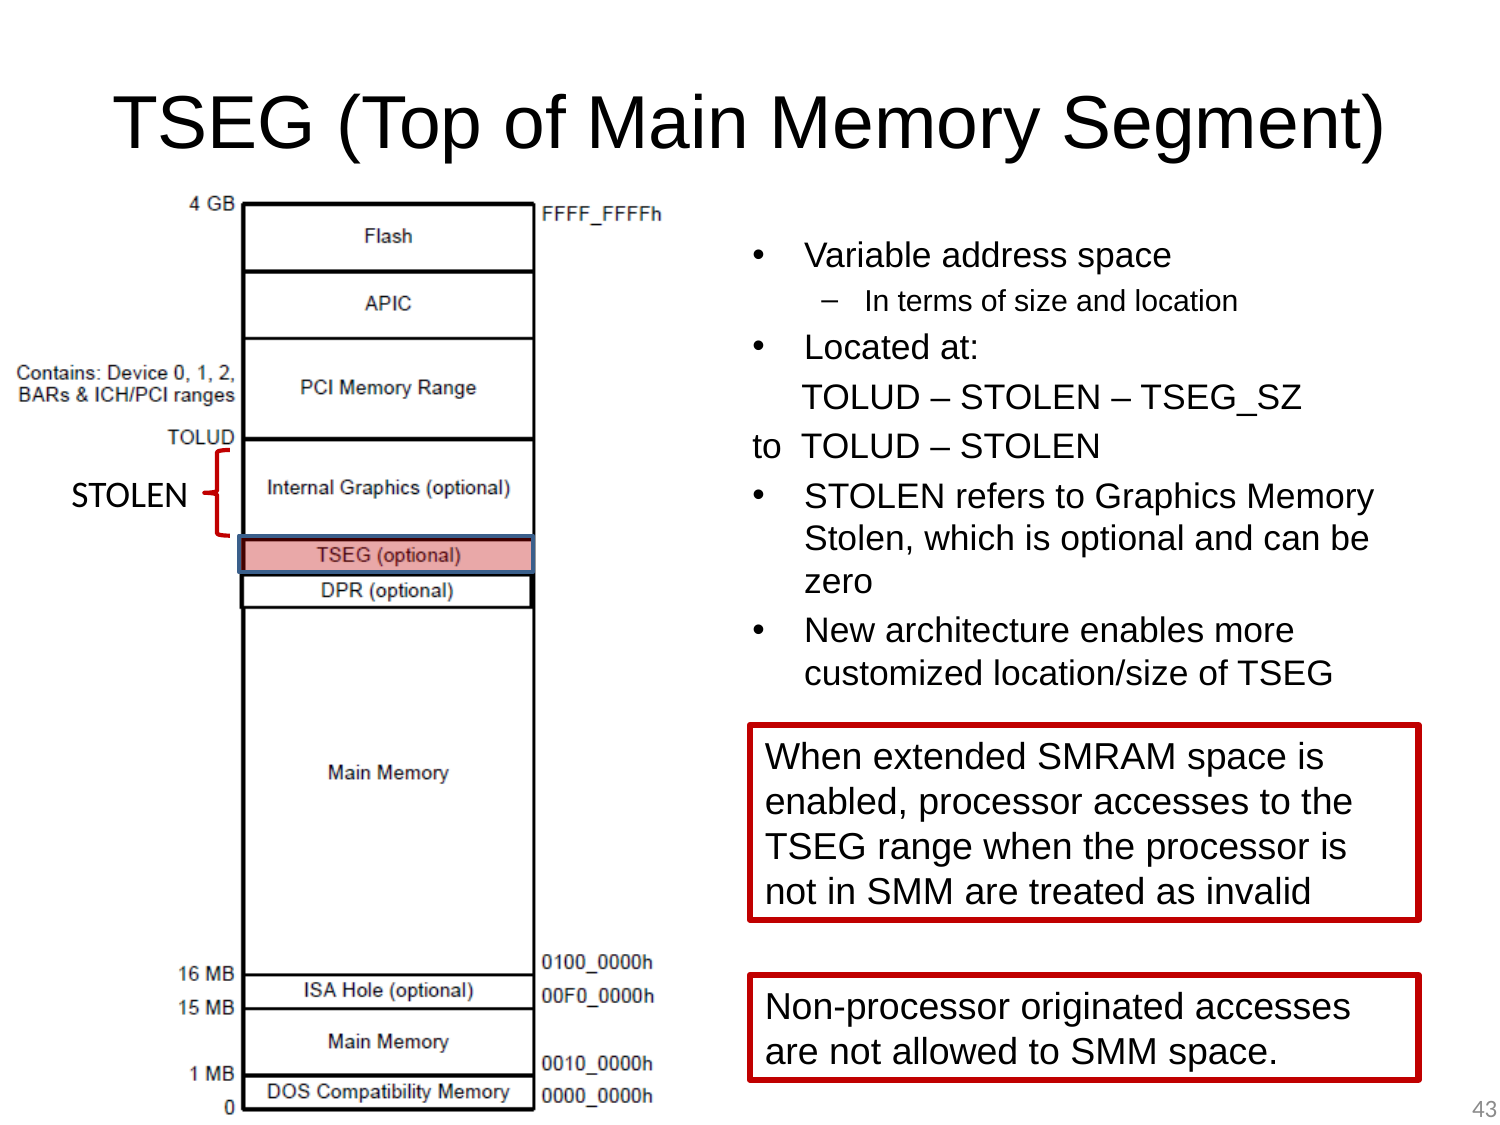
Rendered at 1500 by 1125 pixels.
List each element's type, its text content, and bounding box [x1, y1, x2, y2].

slide_number 43 [1162, 1077, 1500, 1125]
list Variable address space In terms of size and location Located at: TOLUD – STOLEN – TSEG_SZ to TOLUD – STOLEN STOLEN refers to Graphics Memory Stolen, which is optional and can be zero New architecture enables more customized location/size of TSEG [737, 224, 1425, 700]
text_box Non-processor originated accesses are not allowed to SMM space. [749, 974, 1419, 1080]
picture [0, 177, 668, 1125]
text_box When extended SMRAM space is enabled, processor accesses to the TSEG range when the processor is not in SMM are treated as invalid [749, 724, 1419, 920]
title TSEG (Top of Main Memory Segment) [75, 24, 1425, 213]
